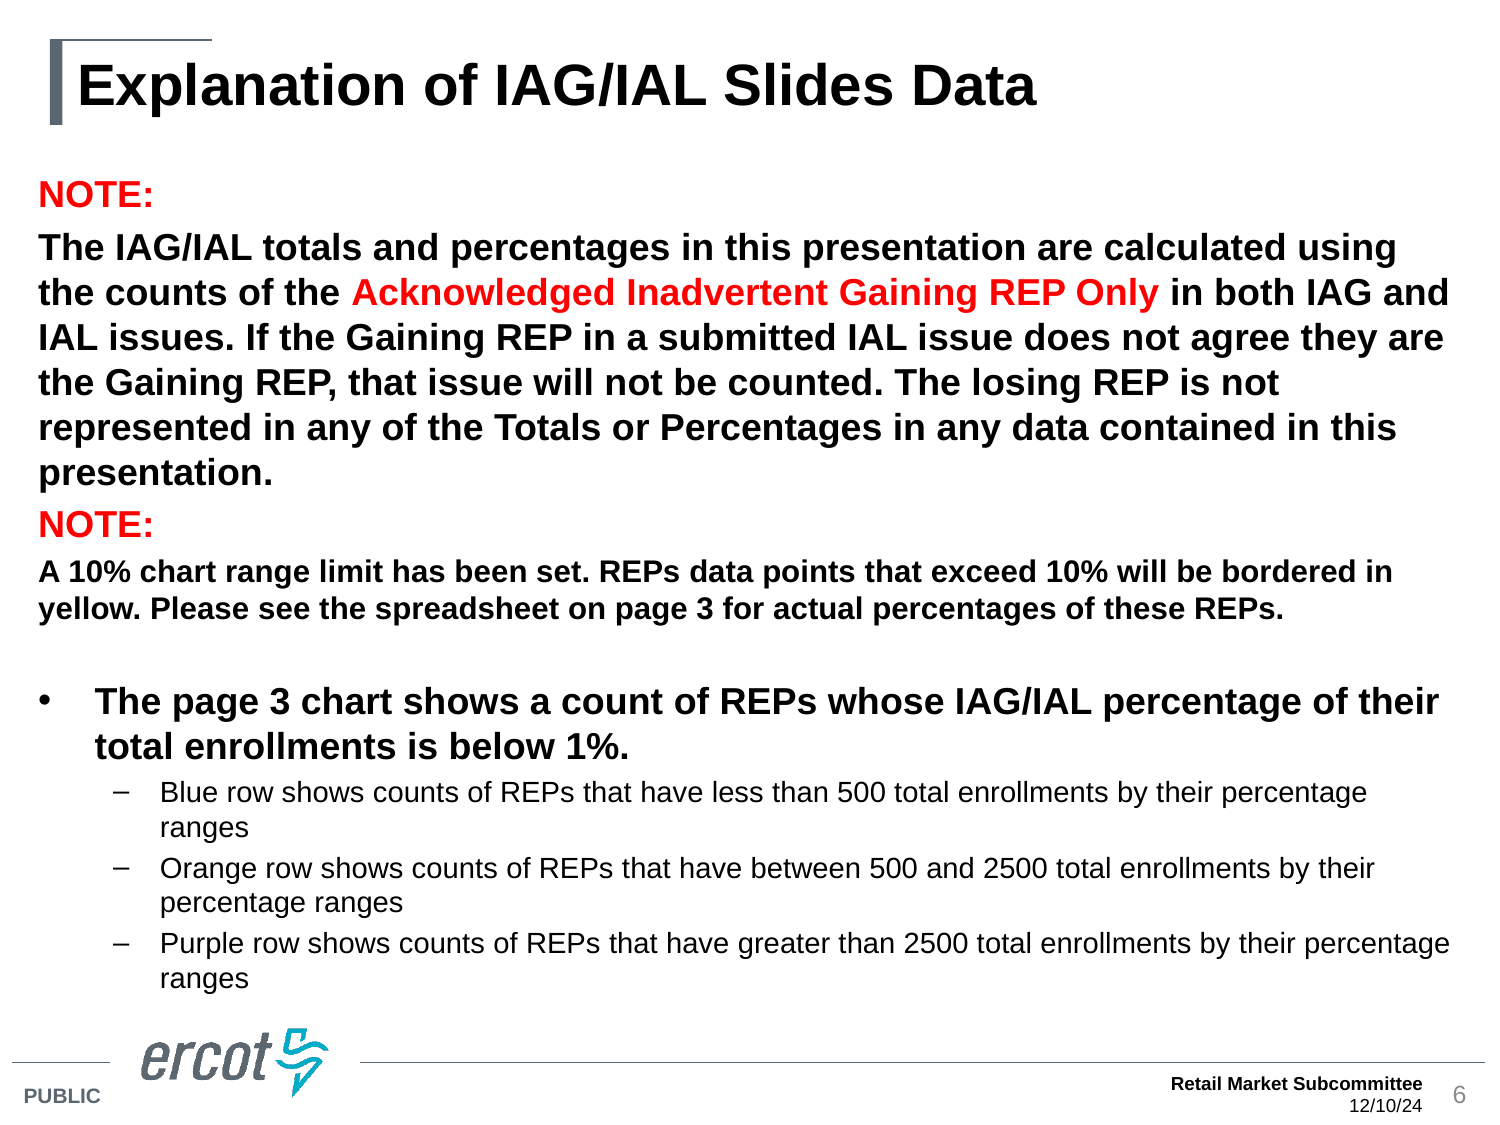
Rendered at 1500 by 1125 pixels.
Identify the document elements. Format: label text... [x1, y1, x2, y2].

slide_number 6 [1438, 1076, 1475, 1112]
text_box Retail Market Subcommittee 12/10/24 [1124, 1064, 1438, 1125]
picture [137, 1024, 332, 1100]
title Explanation of IAG/IAL Slides Data [62, 39, 1450, 138]
list NOTE: The IAG/IAL totals and percentages in this presentation are calculated using the counts of the Acknowledged Inadvertent Gaining REP Only in both IAG and IAL issues. If the Gaining REP in a submitted IAL issue does not agree they are the Gaining REP, that issue will not be counted. The losing REP is not represented in any of the Totals or Percentages in any data contained in this presentation. NOTE: A 10% chart range limit has been set. REPs data points that exceed 10% will be bordered in yellow. Please see the spreadsheet on page 3 for actual percentages of these REPs. The page 3 chart shows a count of REPs whose IAG/IAL percentage of their total enrollments is below 1%. Blue row shows counts of REPs that have less than 500 total enrollments by their percentage ranges Orange row shows counts of REPs that have between 500 and 2500 total enrollments by their percentage ranges Purple row shows counts of REPs that have greater than 2500 total enrollments by their percentage ranges [23, 162, 1474, 1000]
